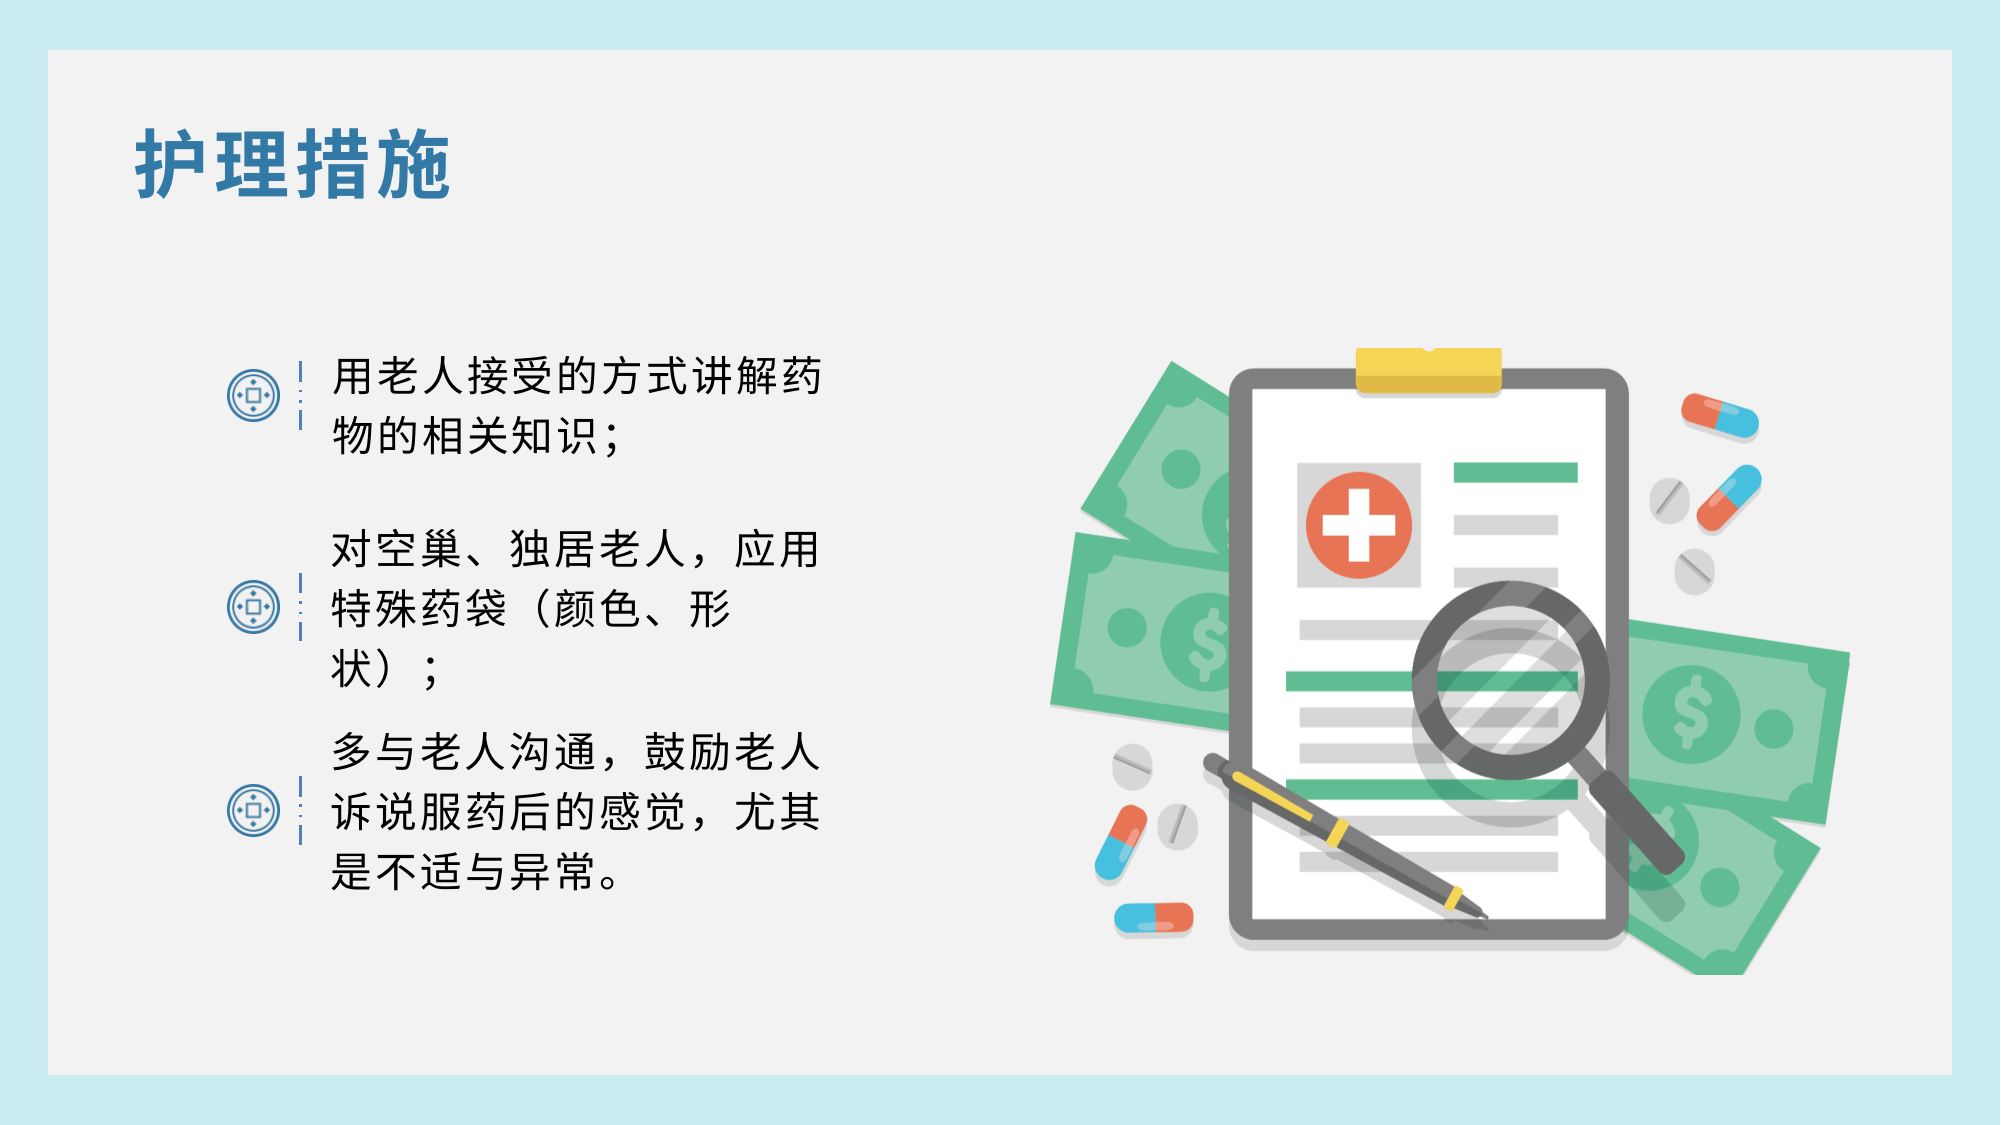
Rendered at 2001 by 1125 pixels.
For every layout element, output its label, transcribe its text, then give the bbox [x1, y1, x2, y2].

picture [1049, 348, 1851, 976]
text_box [227, 745, 871, 867]
text_box 护理措施 [118, 84, 1500, 240]
text_box [46, 48, 1954, 1077]
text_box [227, 542, 871, 664]
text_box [227, 339, 873, 461]
